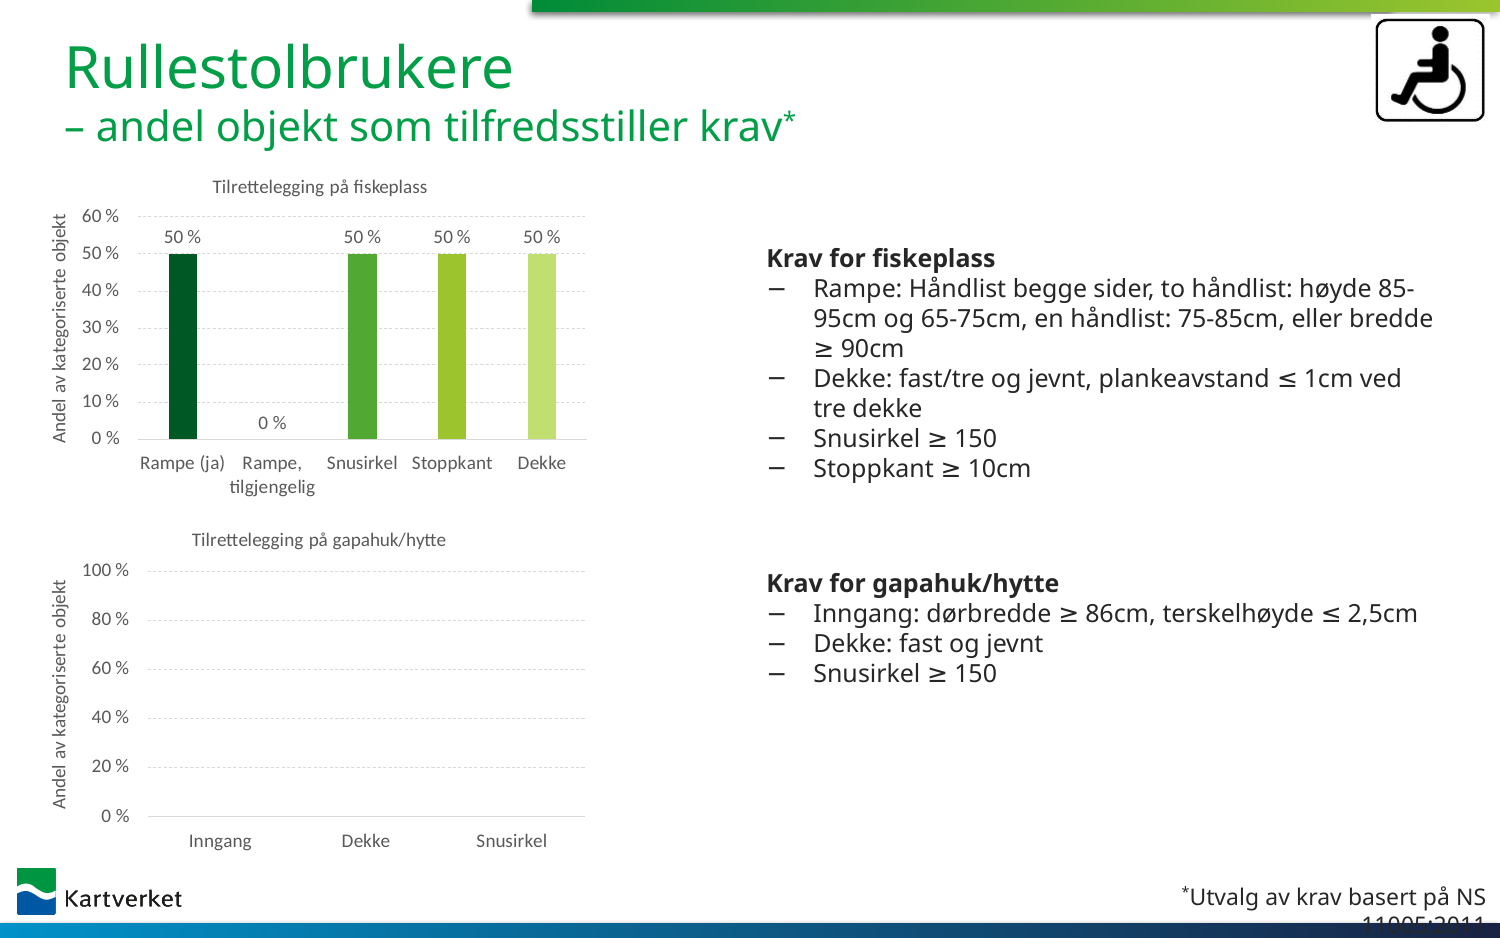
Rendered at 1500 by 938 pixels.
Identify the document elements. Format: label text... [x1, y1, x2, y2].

picture [41, 520, 596, 859]
picture [41, 166, 598, 505]
text_box Krav for fiskeplass Rampe: Håndlist begge sider, to håndlist: høyde 85-95cm og 65-75cm, en håndlist: 75-85cm, eller bredde ≥ 90cm Dekke: fast/tre og jevnt, plankeavstand ≤ 1cm ved tre dekke Snusirkel ≥ 150 Stoppkant ≥ 10cm [751, 235, 1452, 490]
text_box *Utvalg av krav basert på NS 11005:2011 [1068, 873, 1500, 938]
text_box Krav for gapahuk/hytte Inngang: dørbredde ≥ 86cm, terskelhøyde ≤ 2,5cm Dekke: fast og jevnt Snusirkel ≥ 150 [751, 560, 1452, 695]
text_box Rullestolbrukere – andel objekt som tilfredsstiller krav* [49, 29, 1431, 158]
picture [1371, 13, 1491, 127]
